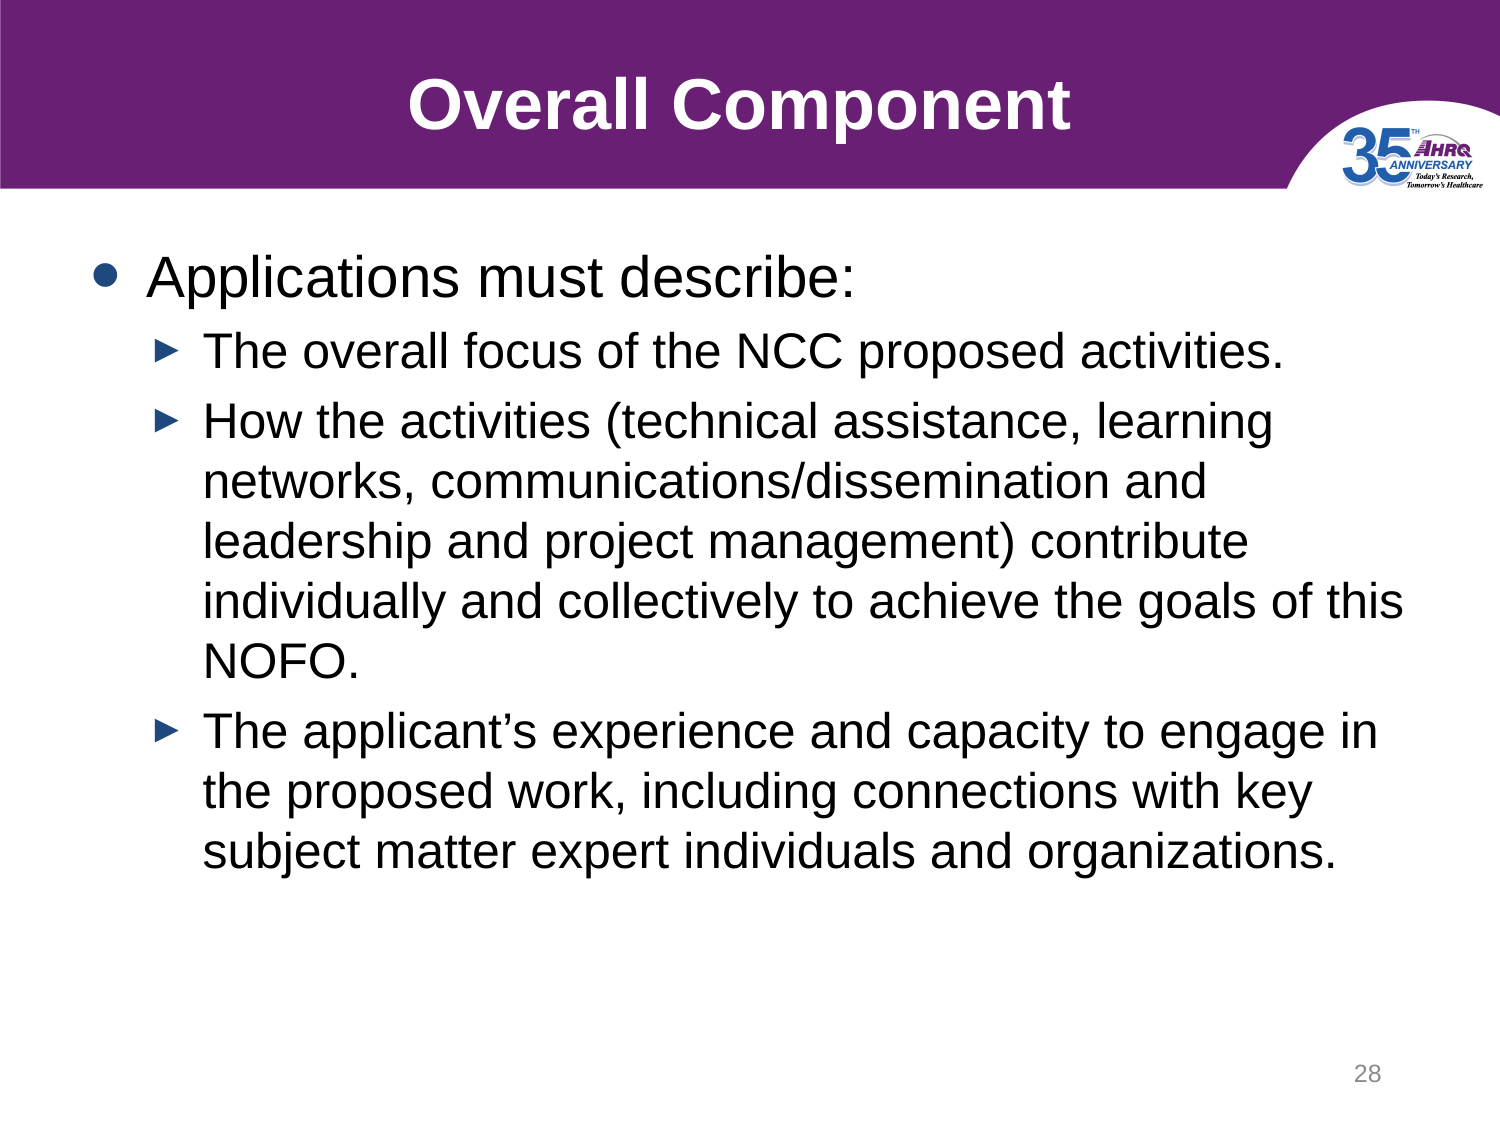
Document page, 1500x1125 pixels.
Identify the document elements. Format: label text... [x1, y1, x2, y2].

picture [0, 0, 1500, 1125]
list Applications must describe: The overall focus of the NCC proposed activities. How the activities (technical assistance, learning networks, communications/dissemination and leadership and project management) contribute individually and collectively to achieve the goals of this NOFO. The applicant’s experience and capacity to engage in the proposed work, including connections with key subject matter expert individuals and organizations. [75, 231, 1425, 974]
title Overall Component [206, 50, 1294, 152]
slide_number 28 [1059, 1042, 1397, 1103]
